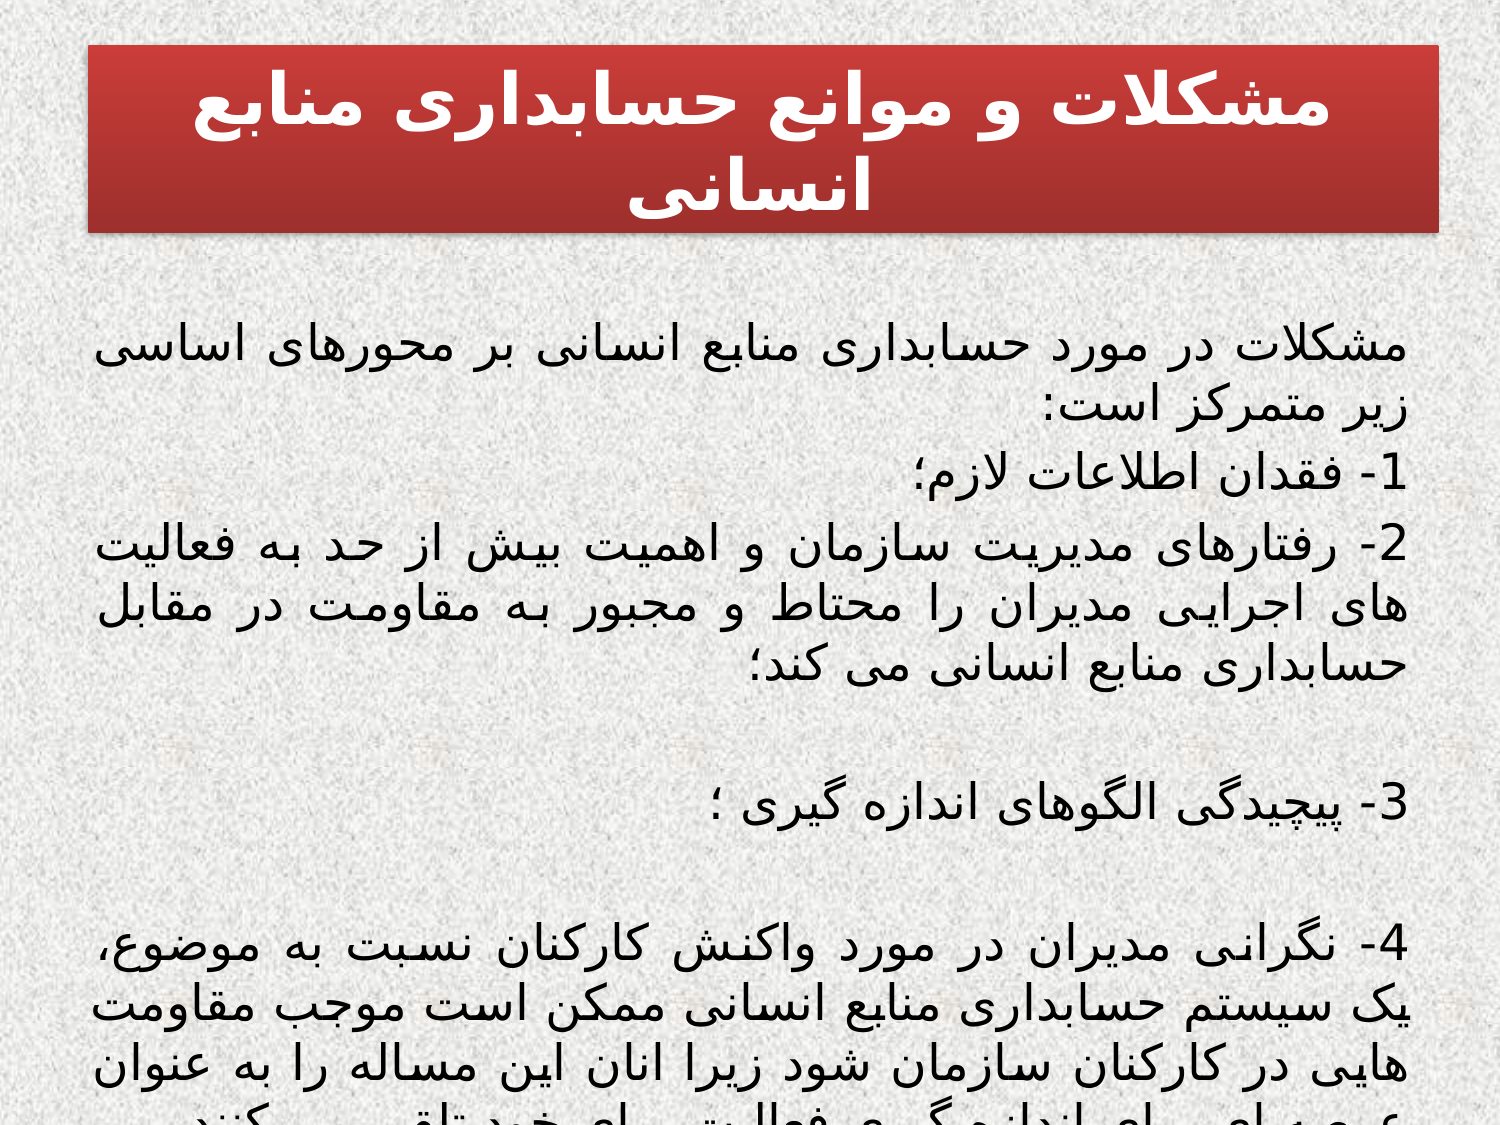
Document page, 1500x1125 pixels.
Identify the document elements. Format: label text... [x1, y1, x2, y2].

picture [0, 0, 1500, 1125]
text_box مشکلات و موانع حسابداری منابع انسانی [88, 45, 1439, 233]
list مشکلات در مورد حسابداری منابع انسانی بر محورهای اساسی زیر متمرکز است: 1- فقدان اطلاعات لازم؛ 2- رفتارهای مدیریت سازمان و اهمیت بیش از حد به فعالیت های اجرایی مدیران را محتاط و مجبور به مقاومت در مقابل حسابداری منابع انسانی می کند؛ 3- پیچیدگی الگوهای اندازه گیری ؛ 4- نگرانی مدیران در مورد واکنش کارکنان نسبت به موضوع، یک سیستم حسابداری منابع انسانی ممکن است موجب مقاومت هایی در کارکنان سازمان شود زیرا انان این مساله را به عنوان عرصه ای برای اندازه گیری فعالیت برای خود تلقی می کنند. [75, 232, 1425, 1005]
